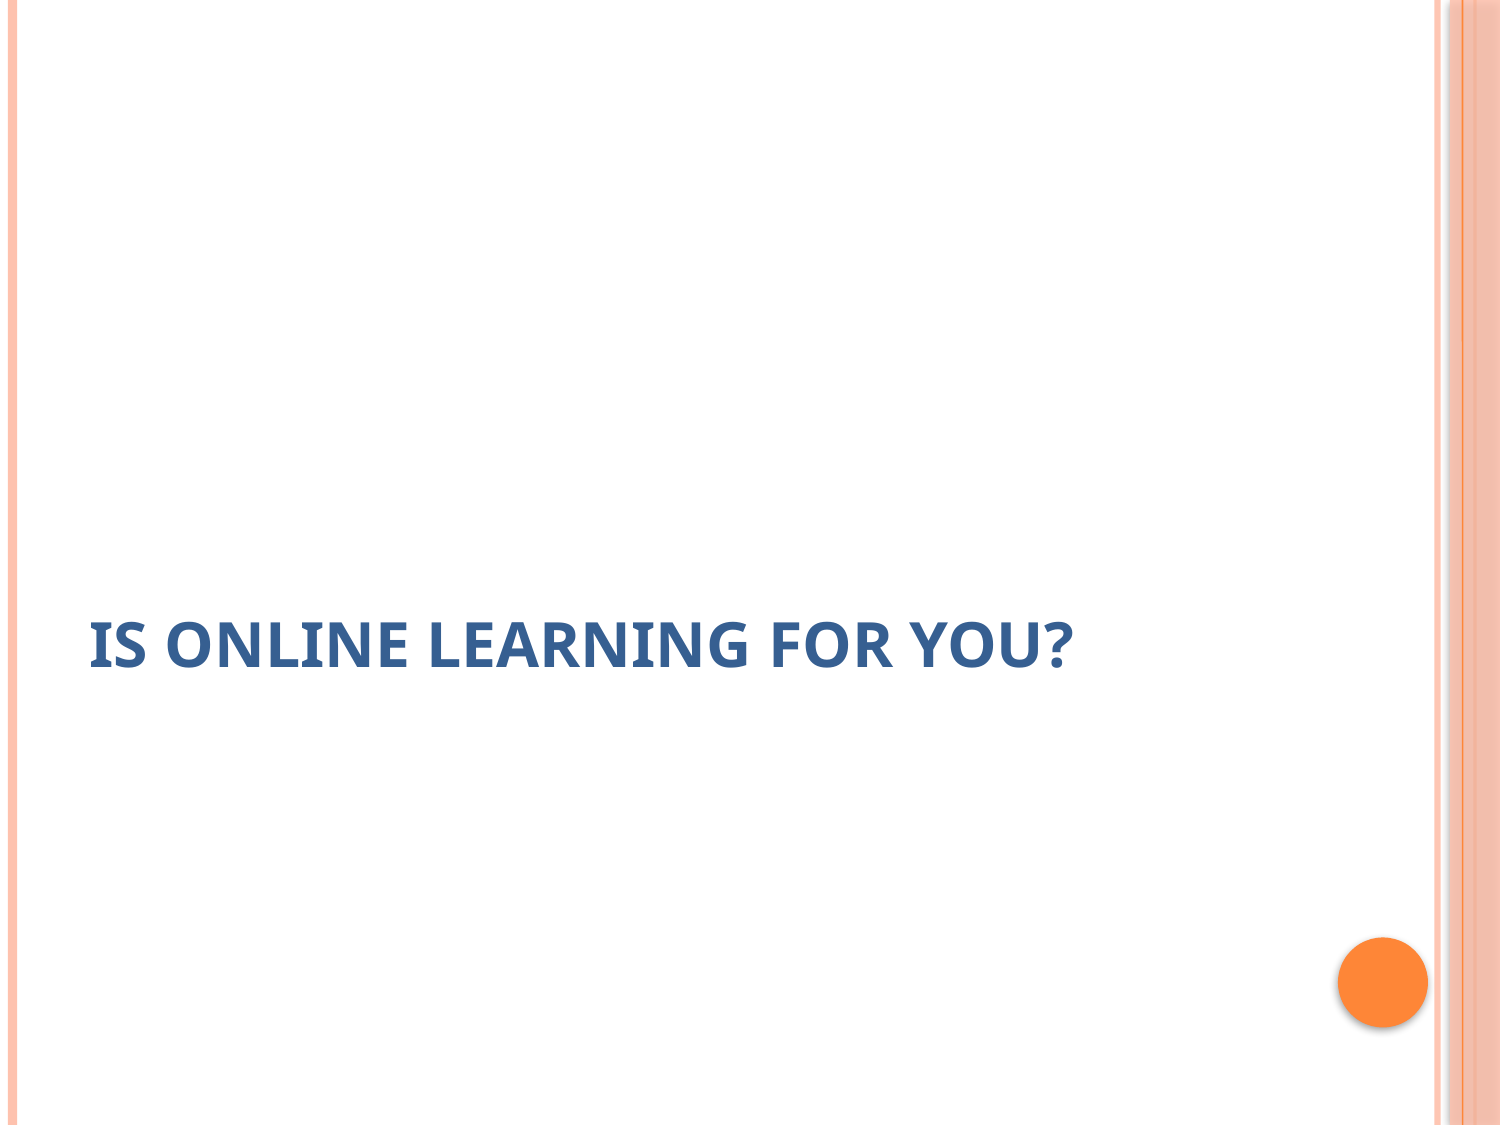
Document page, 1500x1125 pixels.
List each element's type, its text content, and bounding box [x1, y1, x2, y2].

title Is Online learning for you? [75, 500, 1425, 688]
